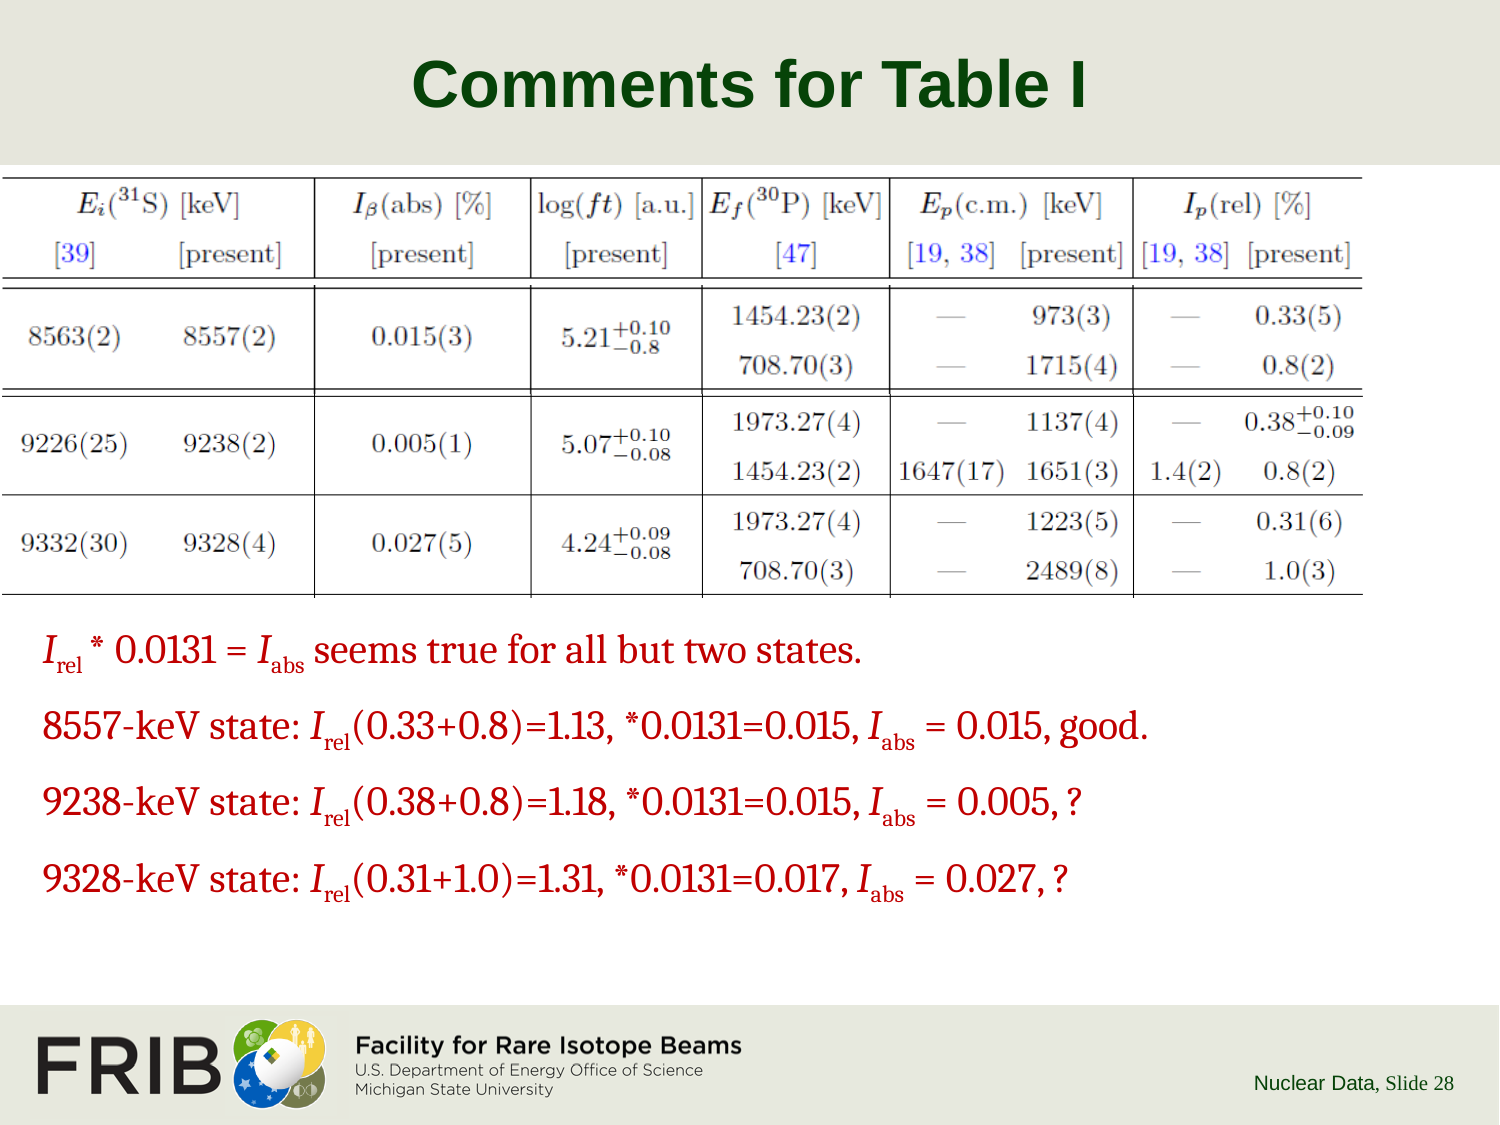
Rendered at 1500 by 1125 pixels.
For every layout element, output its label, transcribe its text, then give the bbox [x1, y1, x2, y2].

slide_number , Slide 28 [1374, 1042, 1500, 1103]
picture [0, 1005, 1499, 1125]
title Comments for Table I [11, 46, 1489, 128]
picture [0, 0, 1500, 165]
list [1, 400, 1367, 599]
text_box Irel * 0.0131 = Iabs seems true for all but two states. 8557-keV state: Irel(0.33+0.8)=1.13, *0.0131=0.015, Iabs = 0.015, good. 9238-keV state: Irel(0.38+0.8)=1.18, *0.0131=0.015, Iabs = 0.005, ? 9328-keV state: Irel(0.31+1.0)=1.31, *0.0131=0.017, Iabs = 0.027, ? [12, 622, 1488, 907]
footer Nuclear Data [679, 1042, 1374, 1103]
picture [0, 285, 1366, 394]
picture [0, 172, 1366, 284]
